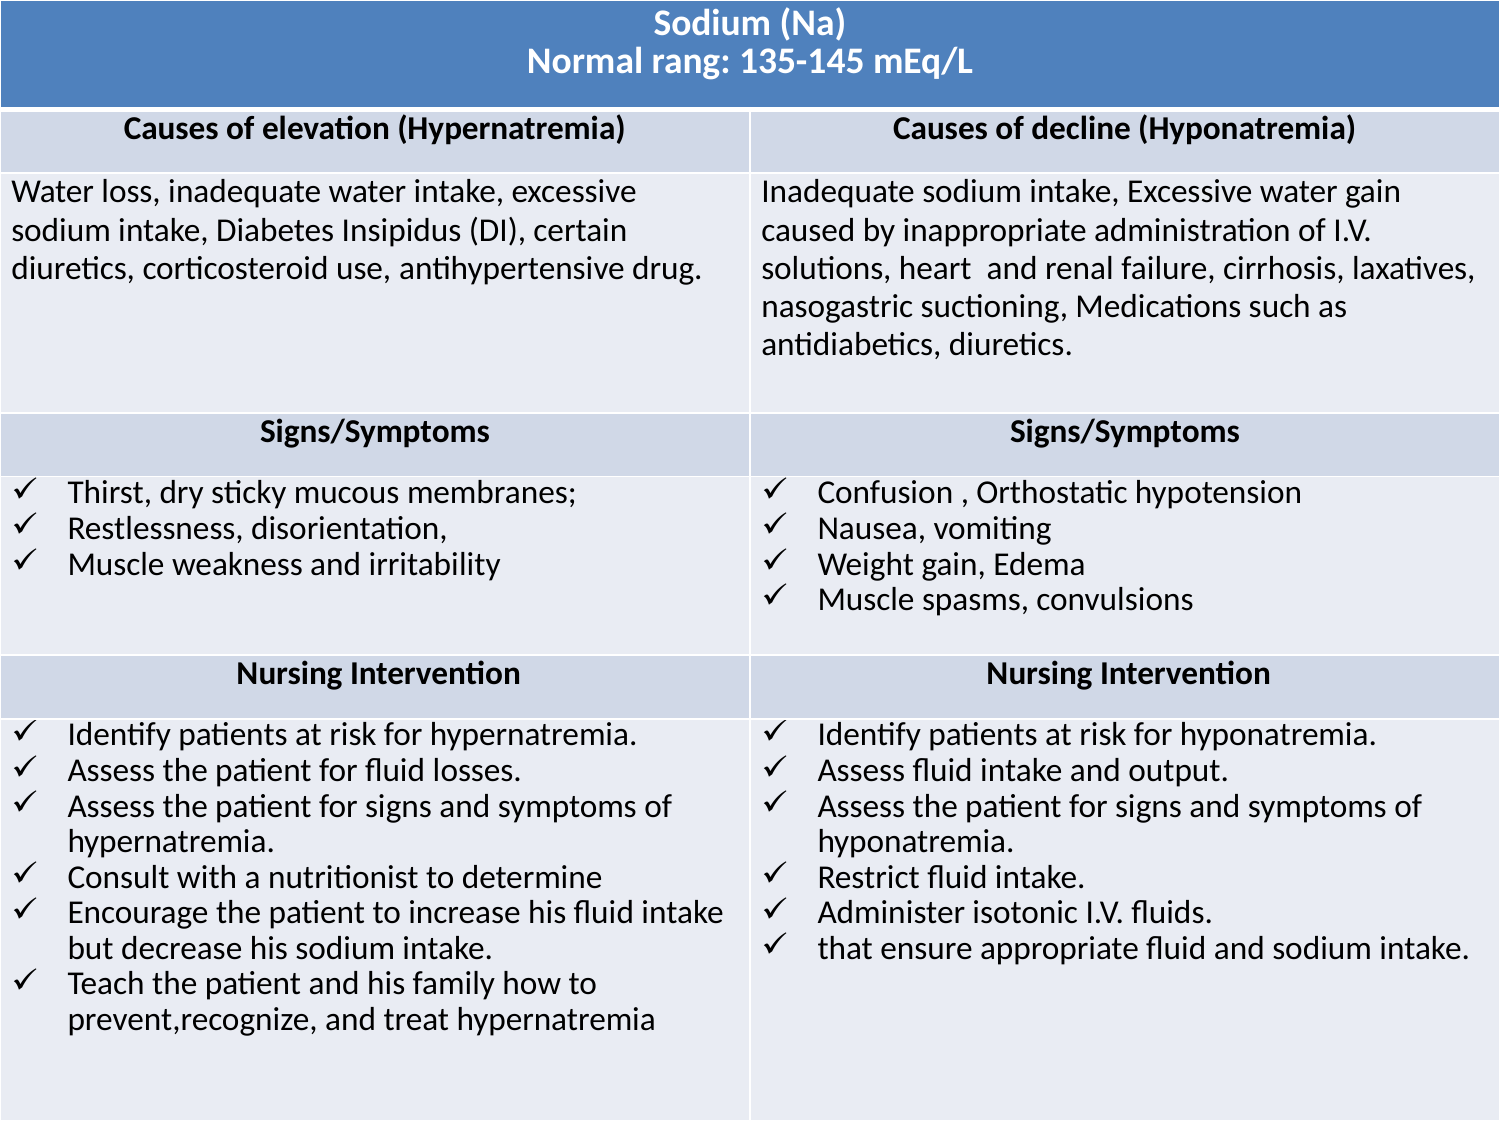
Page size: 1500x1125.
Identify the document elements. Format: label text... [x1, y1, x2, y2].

table_cell Water loss, inadequate water intake, excessive sodium intake, Diabetes Insipidus (DI), certain diuretics, corticosteroid use, antihypertensive drug. [1, 174, 749, 412]
table_cell Thirst, dry sticky mucous membranes; Restlessness, disorientation, Muscle weakness and irritability [1, 477, 749, 654]
table_cell Signs/Symptoms [751, 414, 1499, 476]
table_cell Causes of decline (Hyponatremia) [751, 112, 1499, 172]
table_cell Inadequate sodium intake, Excessive water gain caused by inappropriate administration of I.V. solutions, heart and renal failure, cirrhosis, laxatives, nasogastric suctioning, Medications such as antidiabetics, diuretics. [751, 174, 1499, 412]
table_cell Nursing Intervention [751, 656, 1499, 718]
table_cell Confusion , Orthostatic hypotension Nausea, vomiting Weight gain, Edema Muscle spasms, convulsions [751, 477, 1499, 654]
table_cell Identify patients at risk for hyponatremia. Assess fluid intake and output. Assess the patient for signs and symptoms of hyponatremia. Restrict fluid intake. Administer isotonic I.V. fluids. that ensure appropriate fluid and sodium intake. [751, 720, 1499, 1120]
table_cell Nursing Intervention [1, 656, 749, 718]
table_cell Identify patients at risk for hypernatremia. Assess the patient for fluid losses. Assess the patient for signs and symptoms of hypernatremia. Consult with a nutritionist to determine Encourage the patient to increase his fluid intake but decrease his sodium intake. Teach the patient and his family how to prevent,recognize, and treat hypernatremia [1, 720, 749, 1120]
table_header Sodium (Na) Normal rang: 135-145 mEq/L [1, 1, 1499, 107]
table_cell Causes of elevation (Hypernatremia) [1, 112, 749, 172]
table_cell Signs/Symptoms [1, 414, 749, 476]
